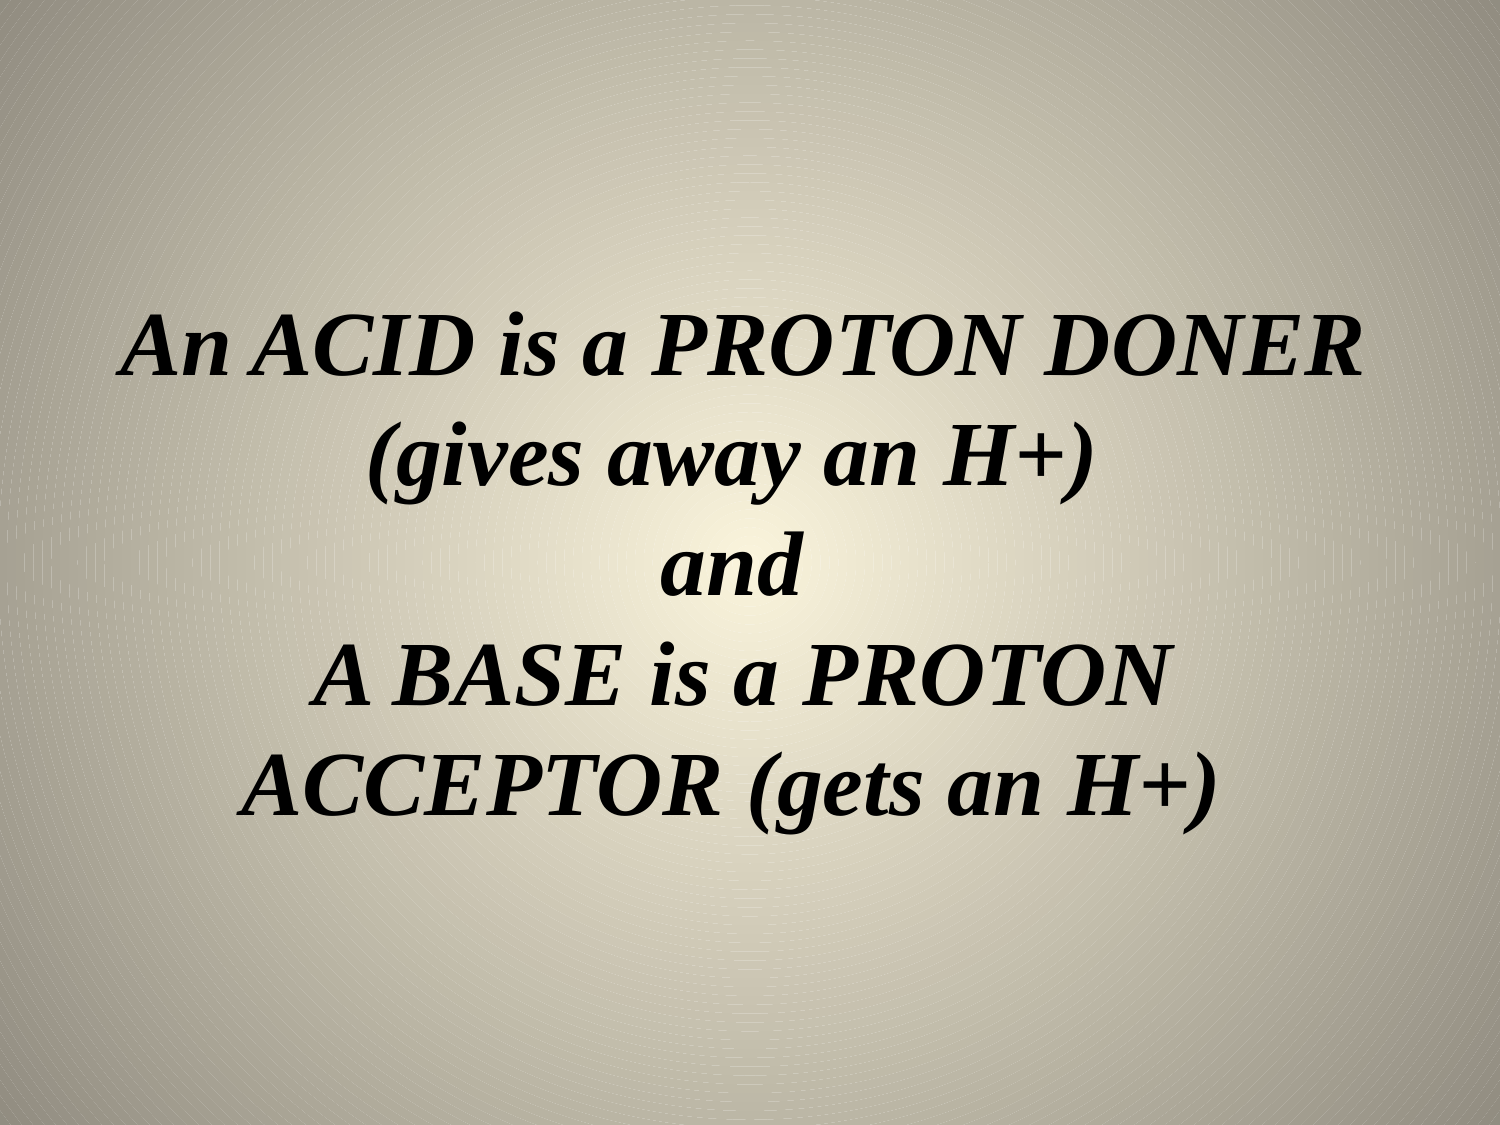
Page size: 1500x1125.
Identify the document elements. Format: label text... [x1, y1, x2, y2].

title An ACID is a PROTON DONER (gives away an H+) and A BASE is a PROTON ACCEPTOR (gets an H+) [62, 212, 1425, 905]
